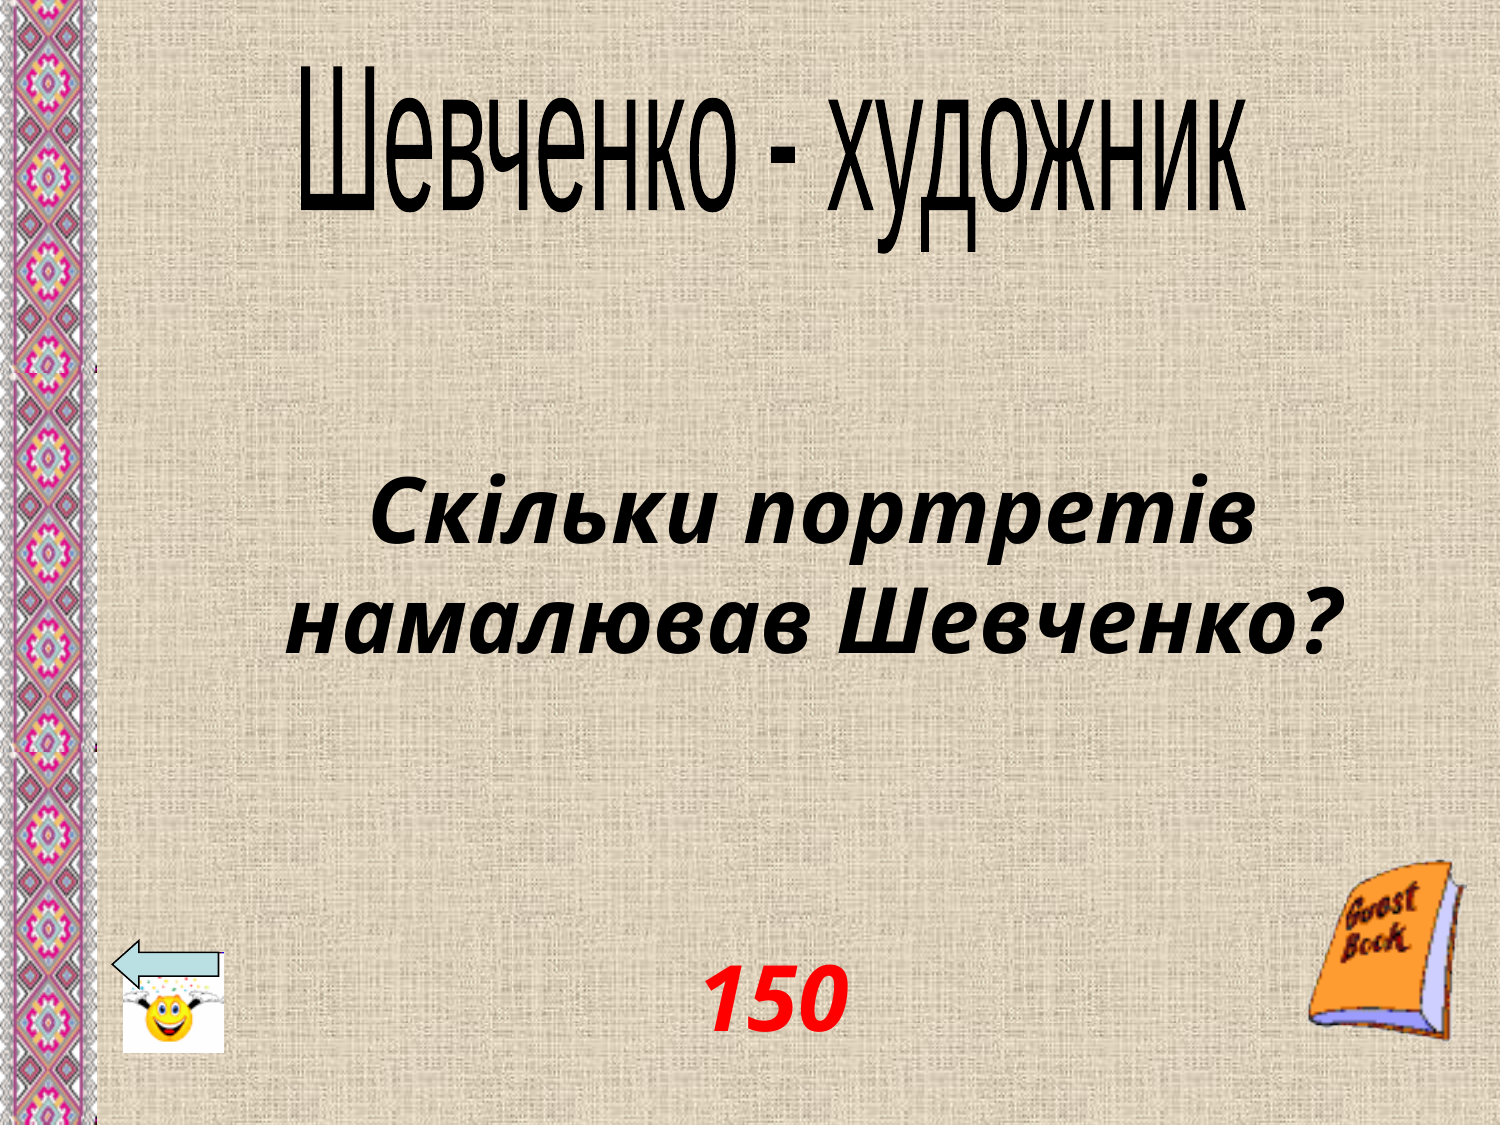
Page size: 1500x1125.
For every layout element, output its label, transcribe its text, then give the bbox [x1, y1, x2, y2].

text_box [112, 959, 118, 970]
text_box 150 [324, 810, 1222, 1057]
text_box [128, 940, 139, 950]
text_box Скільки портретів намалював Шевченко? [175, 433, 1451, 680]
picture [0, 0, 1500, 1125]
